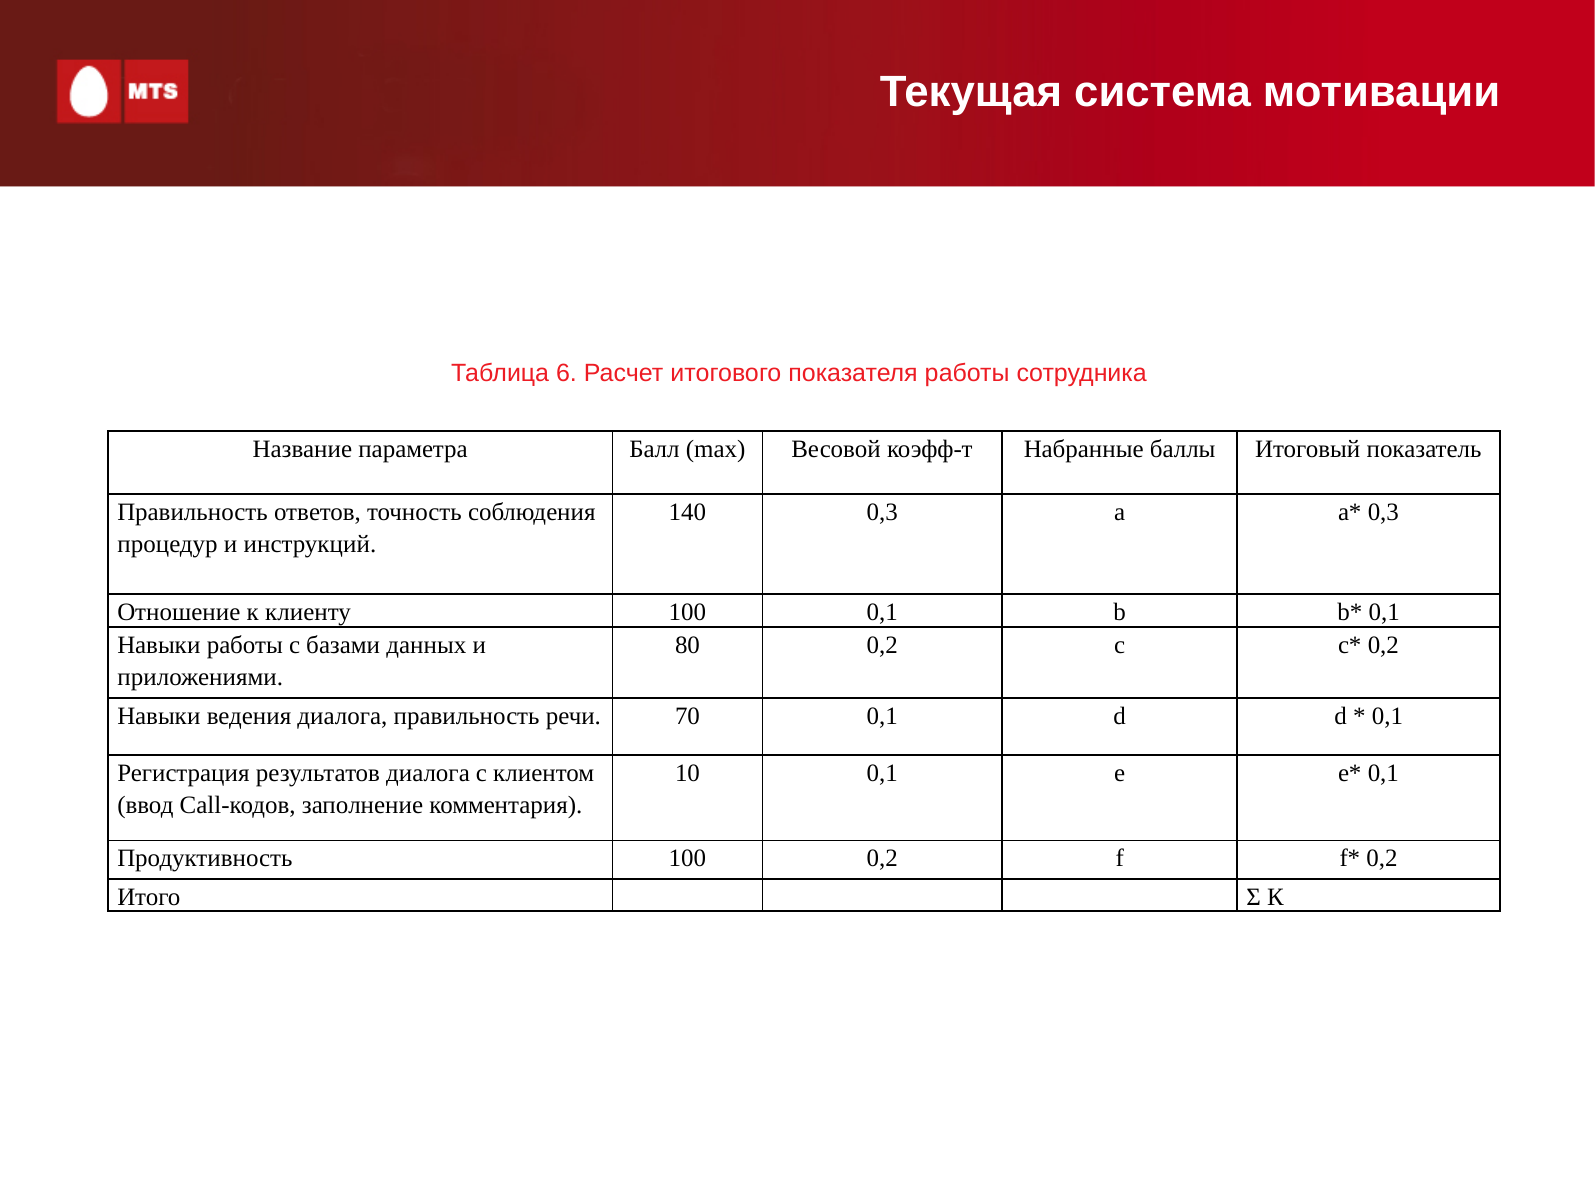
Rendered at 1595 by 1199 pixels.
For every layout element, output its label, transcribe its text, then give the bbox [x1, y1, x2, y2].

table_cell [763, 880, 1001, 910]
table_cell 70 [613, 699, 762, 754]
table_cell d [1003, 699, 1236, 754]
table_cell f* 0,2 [1238, 841, 1499, 878]
text_box Таблица 6. Расчет итогового показателя работы сотрудника [436, 333, 1163, 440]
table_header Название параметра [109, 432, 612, 493]
table_cell Итого [109, 880, 612, 910]
table_cell Продуктивность [109, 841, 612, 878]
table_cell [613, 880, 762, 910]
table_cell 100 [613, 841, 762, 878]
table_cell a* 0,3 [1238, 495, 1499, 593]
table_cell 10 [613, 756, 762, 840]
table_cell Σ К [1238, 880, 1499, 910]
table_cell 100 [613, 595, 762, 626]
table_header Весовой коэфф-т [763, 440, 1001, 493]
table_cell Отношение к клиенту [109, 595, 612, 626]
table_cell 140 [613, 495, 762, 593]
table_cell f [1003, 841, 1236, 878]
table_cell c [1003, 628, 1236, 697]
table_cell b* 0,1 [1238, 595, 1499, 626]
table_cell e* 0,1 [1238, 756, 1499, 840]
table_cell Навыки ведения диалога, правильность речи. [109, 699, 612, 754]
table_cell d * 0,1 [1238, 699, 1499, 754]
table_cell a [1003, 495, 1236, 593]
table_cell c* 0,2 [1238, 628, 1499, 697]
table_header Балл (max) [613, 440, 762, 493]
table_cell 0,1 [763, 595, 1001, 626]
picture [0, 0, 1595, 1199]
table_cell 0,1 [763, 699, 1001, 754]
table_cell Регистрация результатов диалога с клиентом (ввод Call-кодов, заполнение комментария). [109, 756, 612, 840]
text_box Текущая система мотивации [235, 62, 1501, 123]
table_cell 0,2 [763, 628, 1001, 697]
table_header Итоговый показатель [1238, 432, 1499, 493]
table_cell 0,3 [763, 495, 1001, 593]
table_cell 0,1 [763, 756, 1001, 840]
table_cell Навыки работы с базами данных и приложениями. [109, 628, 612, 697]
table_cell e [1003, 756, 1236, 840]
table_header Набранные баллы [1003, 432, 1236, 493]
table_cell 80 [613, 628, 762, 697]
table_cell [1003, 880, 1236, 910]
table_cell b [1003, 595, 1236, 626]
table_cell Правильность ответов, точность соблюдения процедур и инструкций. [109, 495, 612, 593]
table_cell 0,2 [763, 841, 1001, 878]
